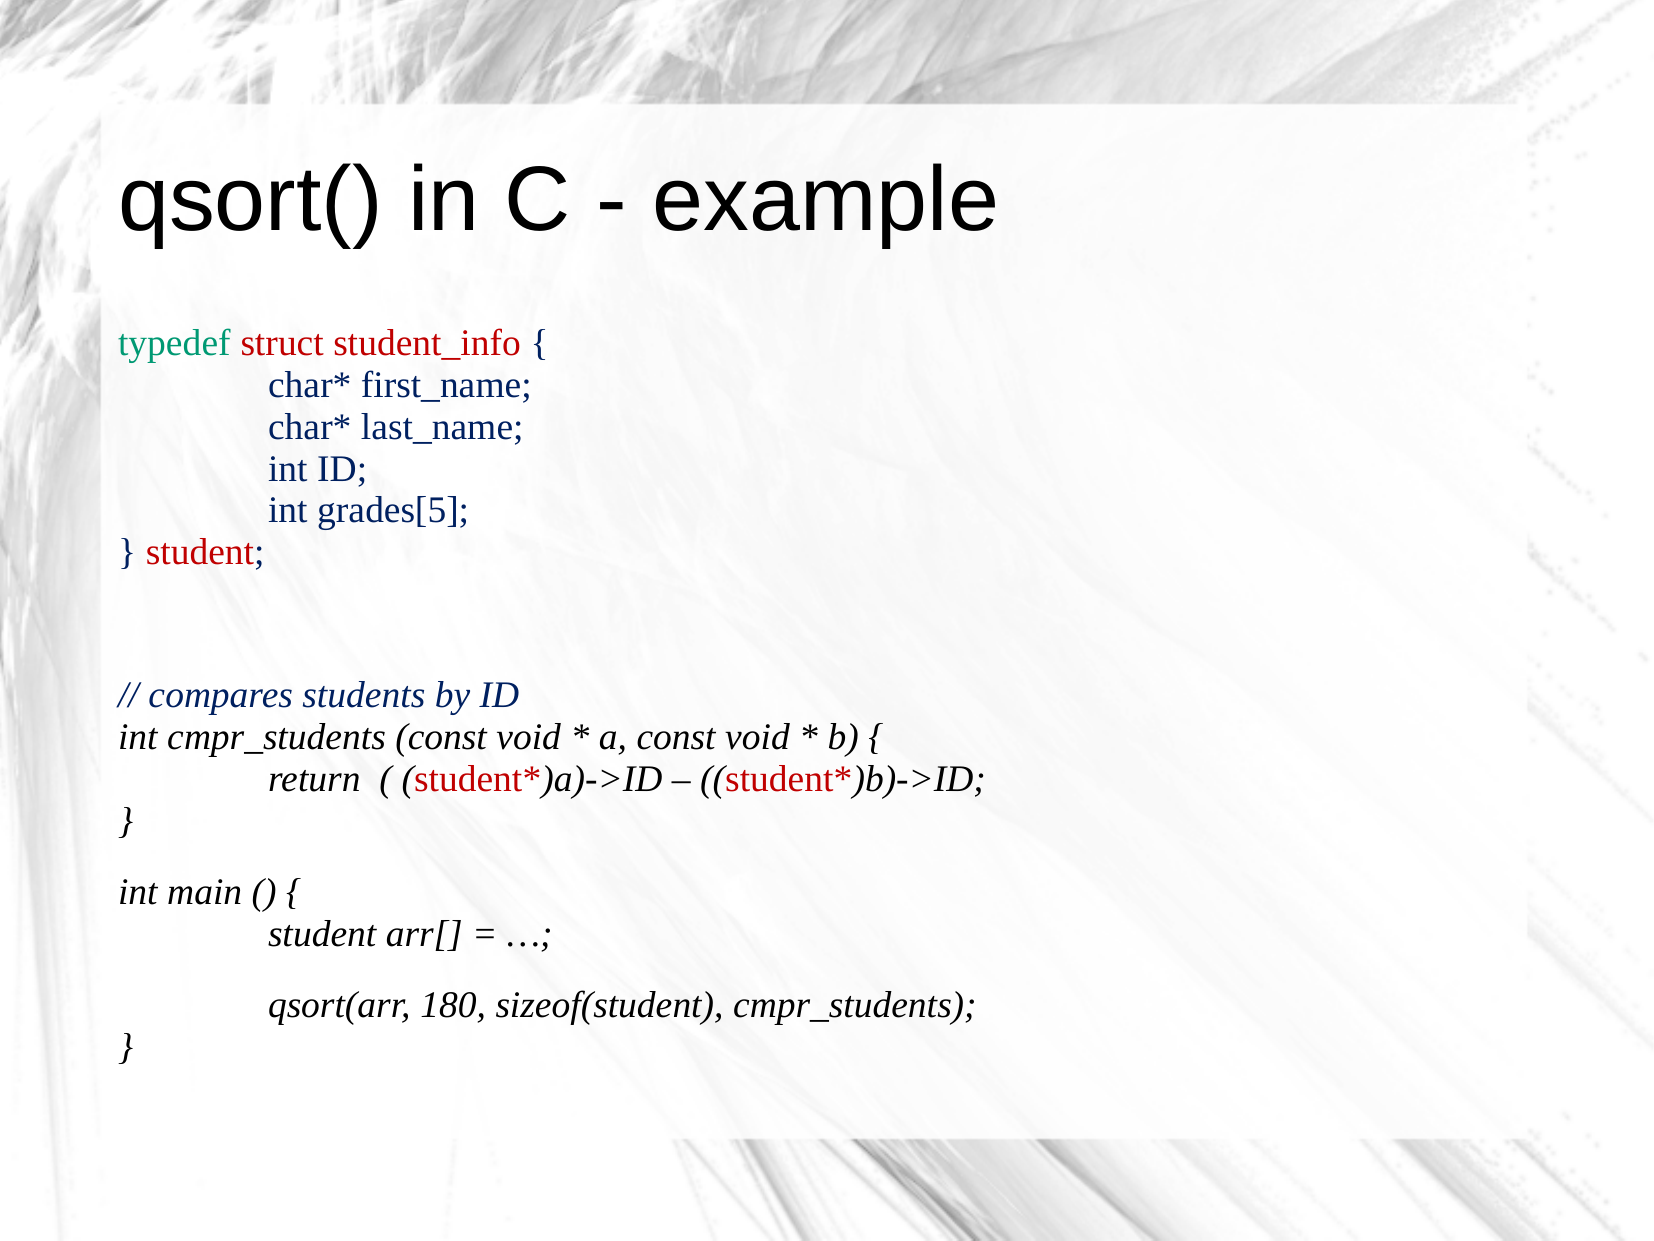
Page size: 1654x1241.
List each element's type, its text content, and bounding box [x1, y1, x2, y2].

title qsort() in C - example [118, 112, 1506, 281]
picture [0, 0, 1654, 1241]
list typedef struct student_info { char* first_name; char* last_name; int ID; int grades[5]; } student; // compares students by ID int cmpr_students (const void * a, const void * b) { return ( (student*)a)->ID – ((student*)b)->ID; } int main () { student arr[] = …; qsort(arr, 180, sizeof(student), cmpr_students); } [118, 319, 1571, 1109]
